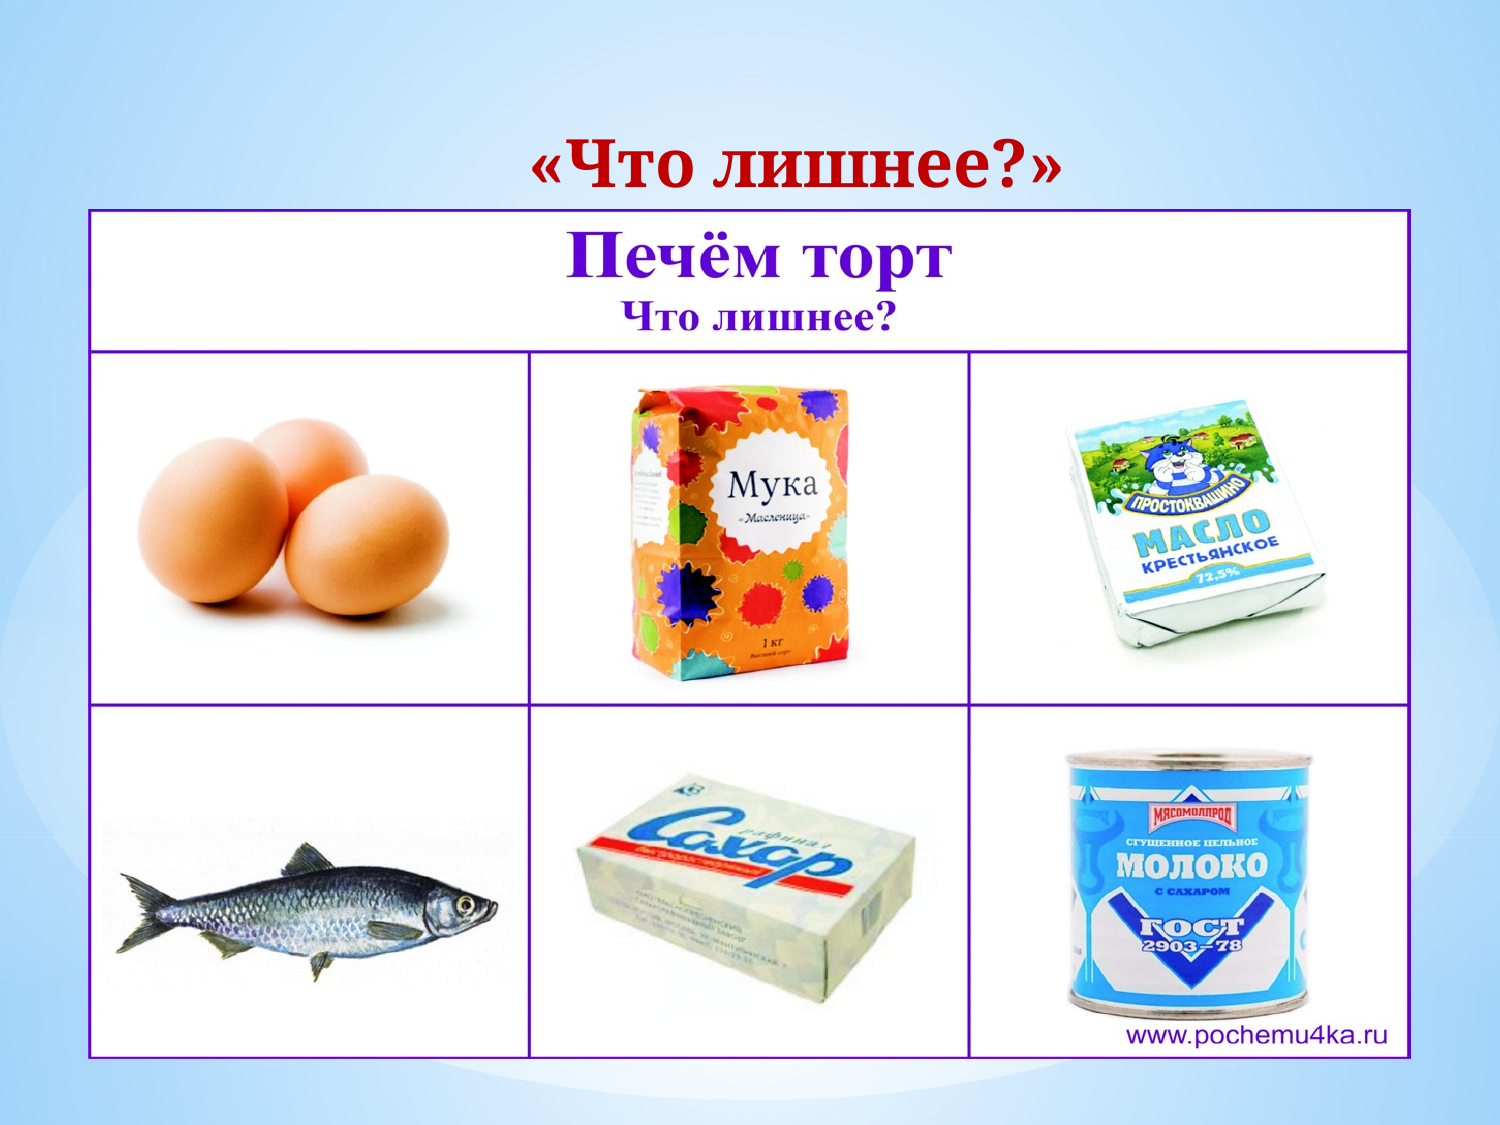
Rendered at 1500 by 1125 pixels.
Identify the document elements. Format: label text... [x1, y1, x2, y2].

picture [88, 209, 1411, 1059]
text_box «Что лишнее?» [348, 113, 1247, 206]
